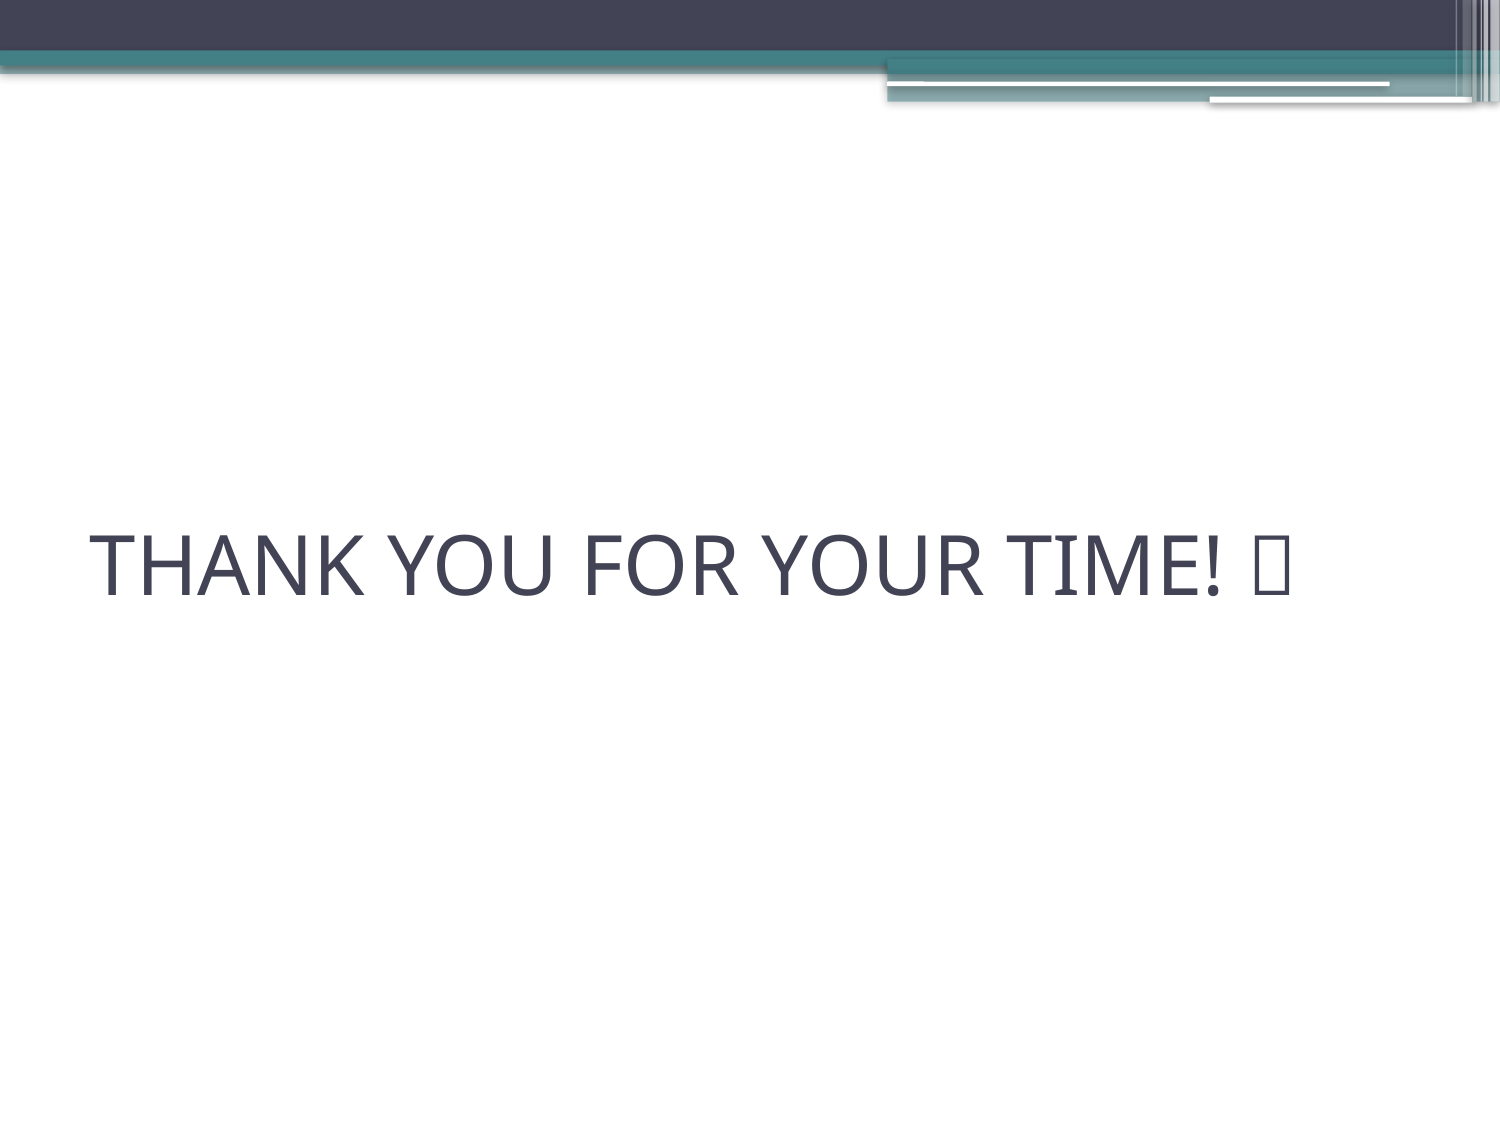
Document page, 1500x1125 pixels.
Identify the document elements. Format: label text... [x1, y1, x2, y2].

title THANK YOU FOR YOUR TIME!  [75, 474, 1425, 651]
